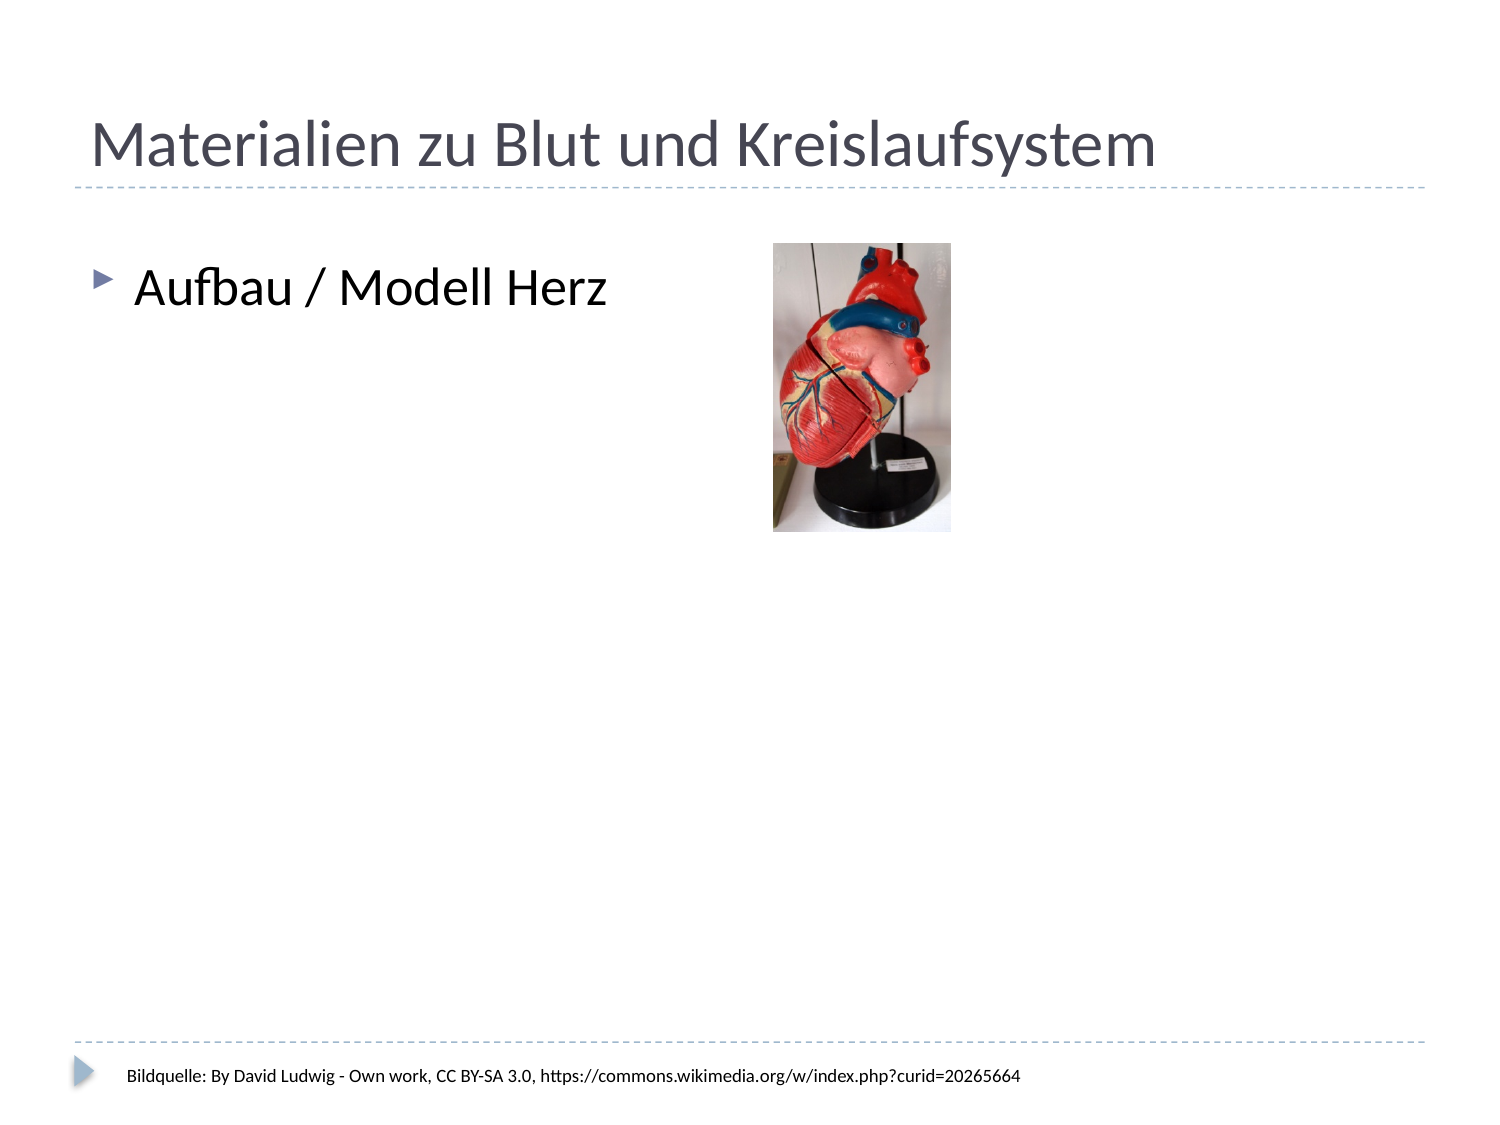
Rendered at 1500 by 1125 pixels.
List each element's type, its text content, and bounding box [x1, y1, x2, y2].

list Aufbau / Modell Herz [74, 243, 1426, 999]
text_box Bildquelle: By David Ludwig - Own work, CC BY-SA 3.0, https://commons.wikimedia.org/w/index.php?curid=20265664 [112, 1056, 1196, 1094]
picture [773, 243, 951, 533]
title Materialien zu Blut und Kreislaufsystem [74, 24, 1426, 188]
